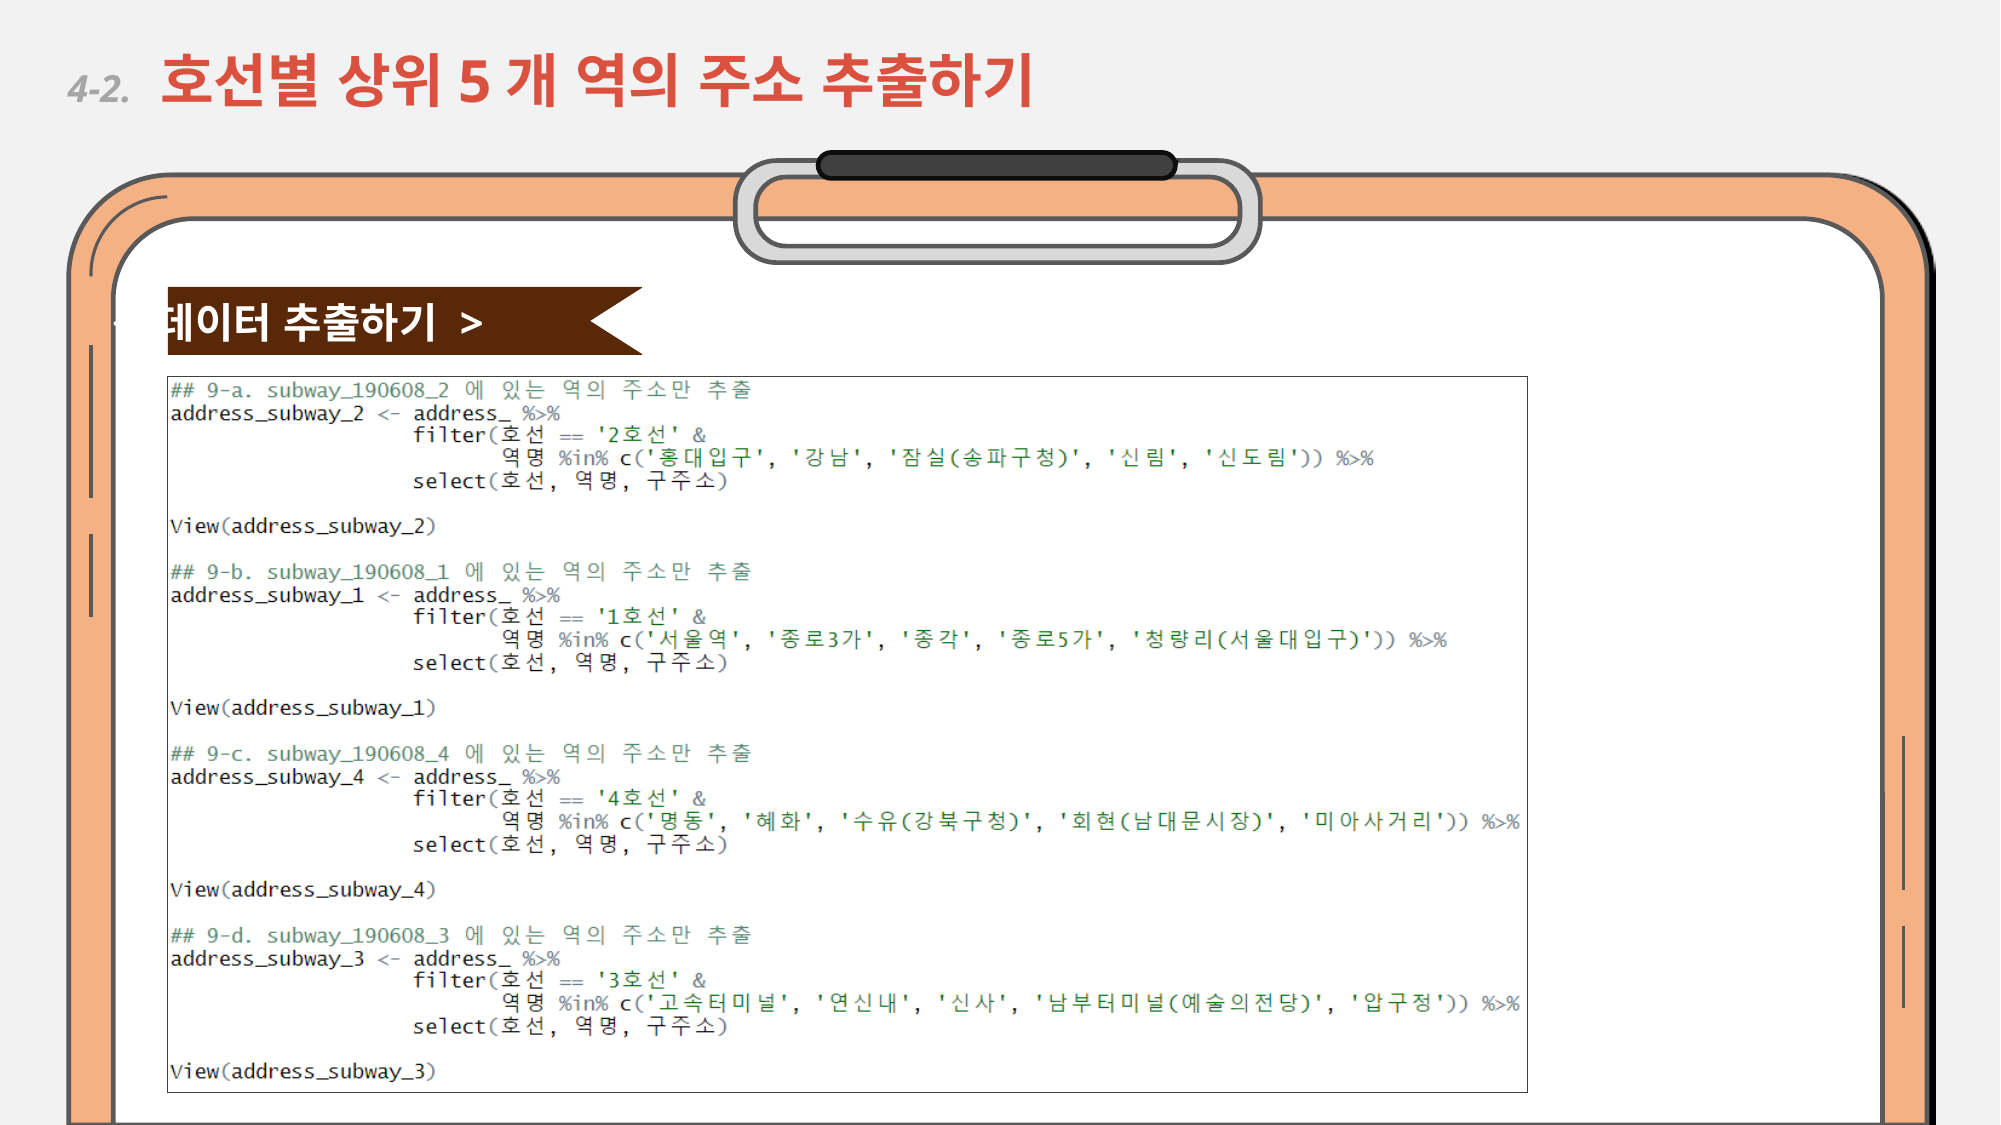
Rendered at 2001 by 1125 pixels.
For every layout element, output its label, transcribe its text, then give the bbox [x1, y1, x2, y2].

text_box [167, 286, 644, 355]
picture [167, 376, 1528, 1093]
text_box 4-2. 호선별 상위5개 역의 주소 추출하기 [53, 1, 1301, 122]
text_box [68, 152, 1928, 1125]
